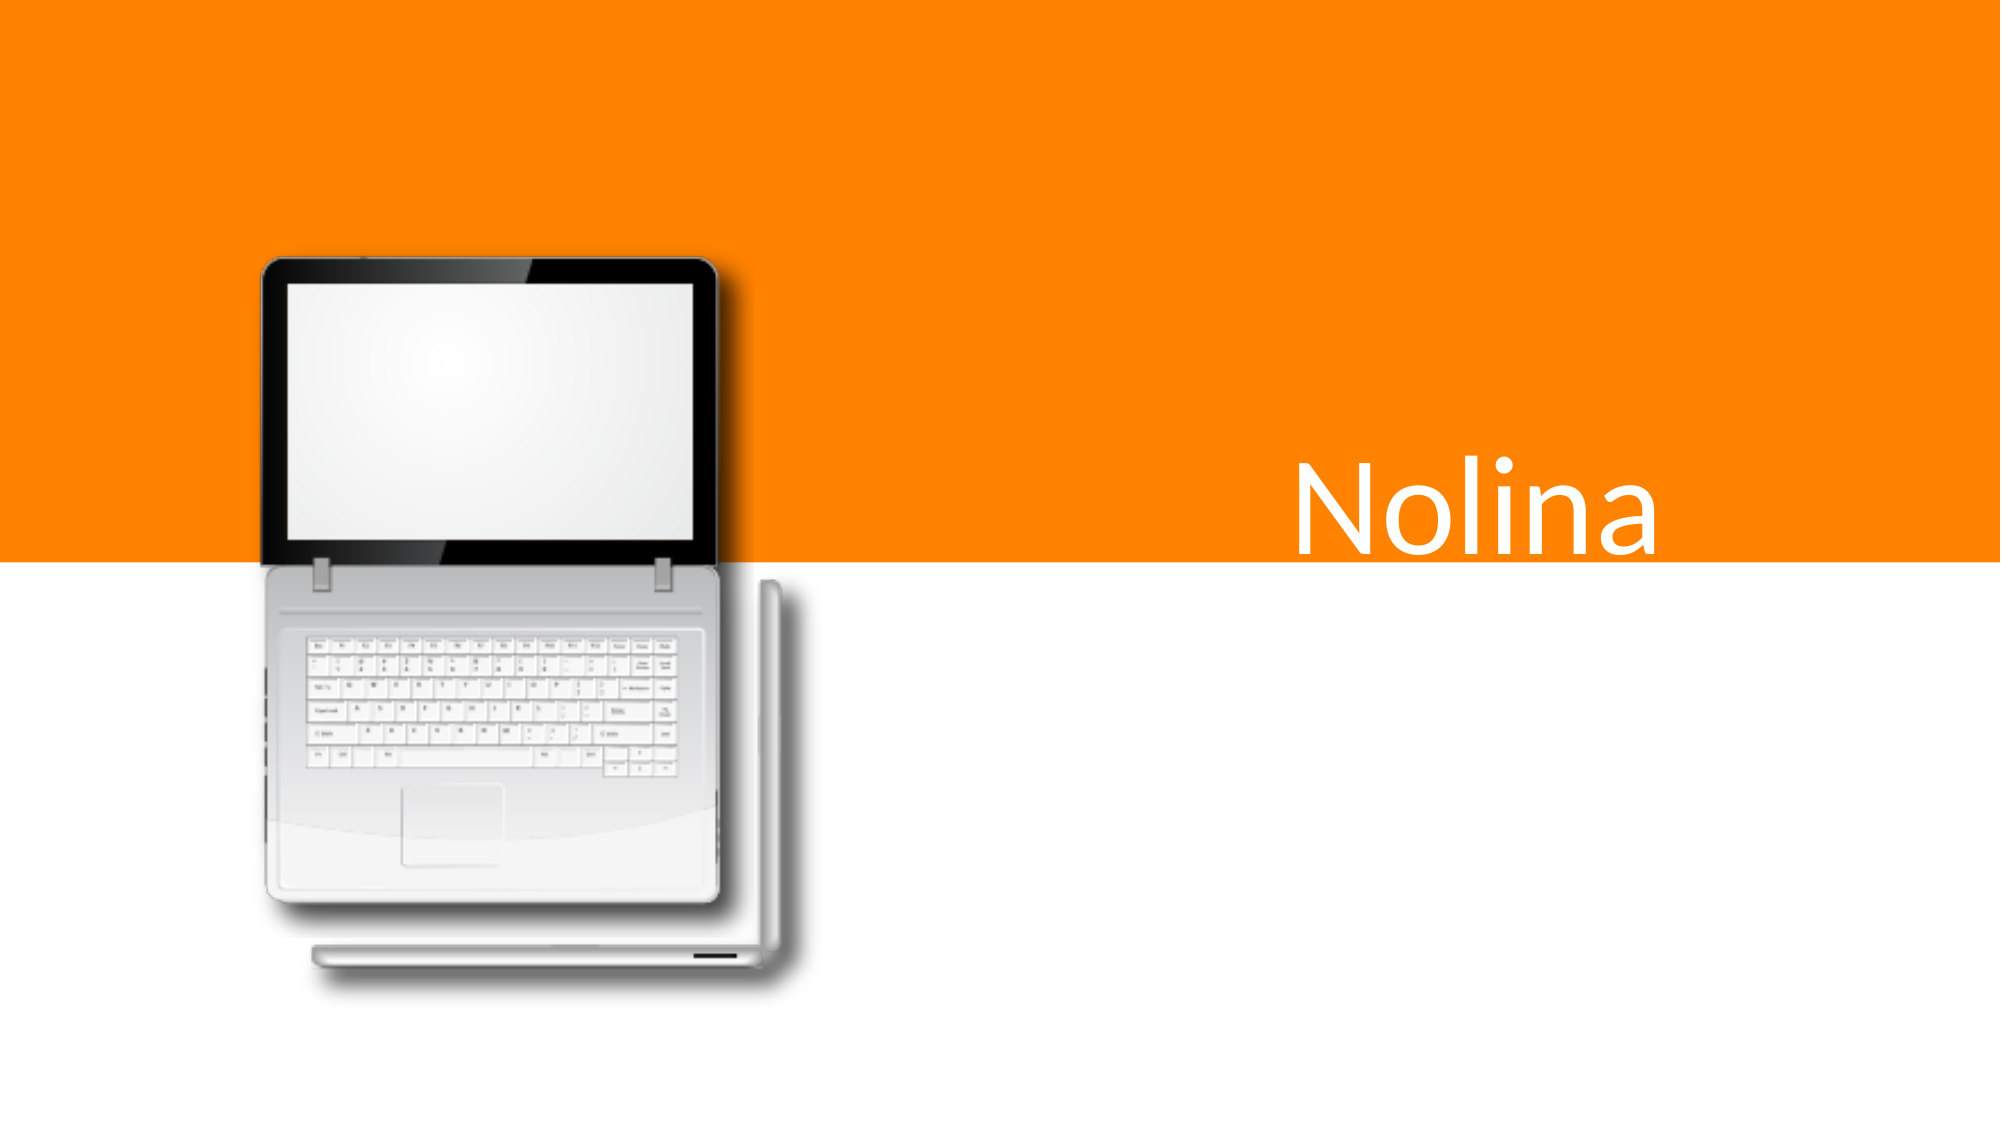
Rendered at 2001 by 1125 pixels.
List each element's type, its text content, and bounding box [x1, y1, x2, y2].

text_box [0, 0, 2000, 563]
text_box Nolina [1228, 405, 1679, 590]
picture [228, 236, 830, 1017]
